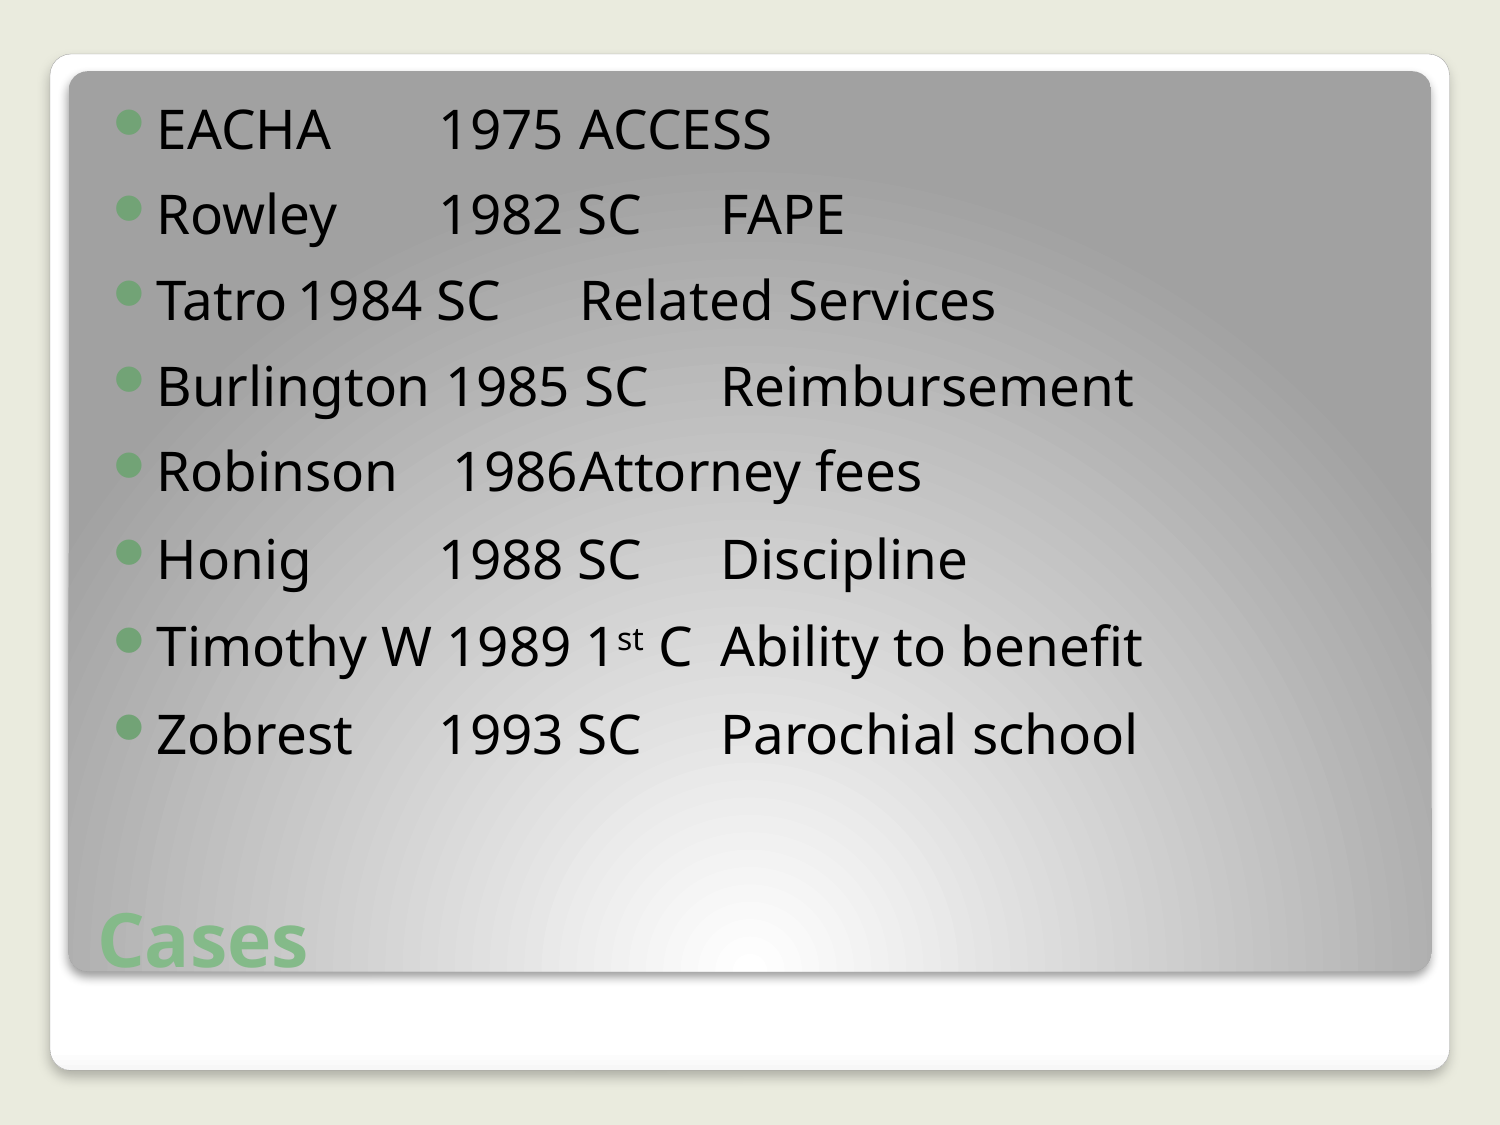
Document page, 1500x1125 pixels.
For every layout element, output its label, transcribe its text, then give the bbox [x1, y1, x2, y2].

list EACHA 1975 ACCESS Rowley 1982 SC FAPE Tatro 1984 SC Related Services Burlington 1985 SC Reimbursement Robinson 1986 Attorney fees Honig 1988 SC Discipline Timothy W 1989 1st C Ability to benefit Zobrest 1993 SC Parochial school [82, 86, 1425, 774]
title Cases [82, 817, 1425, 990]
